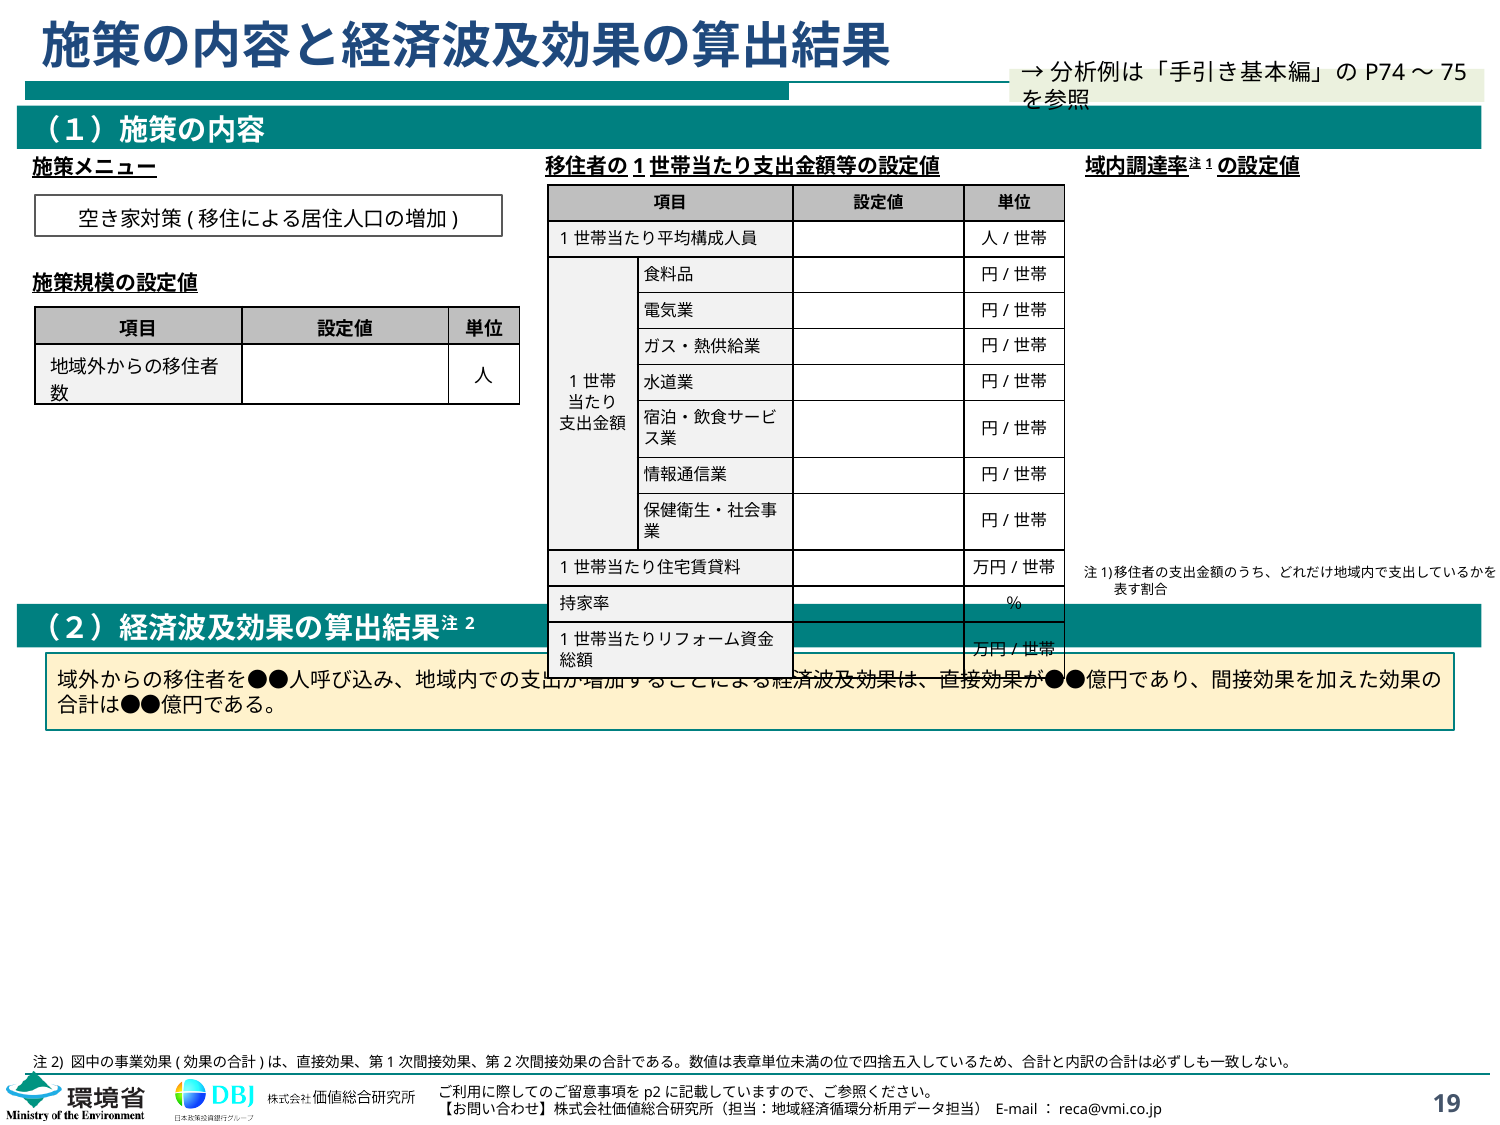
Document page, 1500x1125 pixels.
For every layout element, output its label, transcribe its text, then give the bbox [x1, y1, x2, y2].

table_cell 電気業 [639, 293, 792, 328]
table_cell [794, 329, 963, 364]
table_cell [794, 222, 963, 256]
table_header 設定値 [794, 186, 963, 220]
text_box （１）施策の内容 [16, 105, 1482, 149]
table_cell [794, 258, 963, 292]
table_header 項目 [549, 186, 792, 220]
table_cell 円/世帯 [965, 494, 1064, 549]
table_cell 1世帯 当たり 支出金額 [549, 258, 637, 549]
text_box 施策規模の設定値 [32, 269, 269, 295]
table_cell 1世帯当たり平均構成人員 [549, 222, 792, 256]
table_cell [794, 293, 963, 328]
table_header 単位 [449, 308, 519, 343]
text_box →分析例は「手引き基本編」のP74～75を参照 [1009, 68, 1485, 102]
table_header 単位 [965, 186, 1064, 220]
table_cell 保健衛生・社会事業 [639, 494, 792, 549]
title 施策の内容と経済波及効果の算出結果 [25, 0, 1355, 82]
text_box （２）経済波及効果の算出結果注2 [1065, 603, 1482, 648]
text_box 域内調達率注1の設定値 [1084, 152, 1381, 178]
text_box 注1) 移住者の支出金額のうち、どれだけ地域内で支出しているかを表す割合 [1083, 568, 1498, 593]
table_cell [794, 587, 963, 621]
table_cell 円/世帯 [965, 293, 1064, 328]
slide_number 19 [1393, 1079, 1500, 1122]
table_cell [794, 494, 963, 549]
table_cell ガス・熱供給業 [639, 329, 792, 364]
table_cell 食料品 [639, 258, 792, 292]
table_header 設定値 [243, 308, 448, 343]
text_box （２）経済波及効果の算出結果注2 [16, 603, 547, 648]
text_box 移住者の1世帯当たり支出金額等の設定値 [545, 152, 959, 178]
picture [2, 1071, 148, 1125]
table_cell 地域外からの移住者数 [36, 345, 241, 403]
table_cell ％ [965, 587, 1064, 621]
table_cell 万円/世帯 [965, 623, 1064, 677]
table_cell 円/世帯 [965, 401, 1064, 457]
table_cell 円/世帯 [965, 258, 1064, 292]
text_box 空き家対策(移住による居住人口の増加) [35, 194, 502, 236]
table_cell 人/世帯 [965, 222, 1064, 256]
table_cell 円/世帯 [965, 458, 1064, 493]
picture [171, 1075, 419, 1125]
table_cell 持家率 [549, 587, 792, 621]
table_cell [794, 365, 963, 400]
table_cell [794, 458, 963, 493]
table_cell [794, 623, 963, 677]
table_header 項目 [36, 308, 241, 343]
text_box 施策メニュー [32, 153, 181, 179]
table_cell 1世帯当たりリフォーム資金総額 [549, 623, 792, 677]
table_cell 情報通信業 [639, 458, 792, 493]
table_cell 円/世帯 [965, 365, 1064, 400]
table_cell [794, 401, 963, 457]
table_cell 水道業 [639, 365, 792, 400]
table_cell 万円/世帯 [965, 551, 1064, 585]
table_cell 1世帯当たり住宅賃貸料 [549, 551, 792, 585]
table_cell [794, 551, 963, 585]
table_cell [243, 345, 448, 403]
table_cell 円/世帯 [965, 329, 1064, 364]
table_cell 人 [449, 345, 519, 403]
text_box 域外からの移住者を●●人呼び込み、地域内での支出が増加することによる経済波及効果は、直接効果が●●億円であり、間接効果を加えた効果の合計は●●億円である。 [46, 653, 1454, 730]
text_box 注2) 図中の事業効果(効果の合計)は、直接効果、第1次間接効果、第2次間接効果の合計である。数値は表章単位未満の位で四捨五入しているため、合計と内訳の合計は必ずしも一致しない。 [33, 1050, 1451, 1071]
table_cell 宿泊・飲食サービス業 [639, 401, 792, 457]
